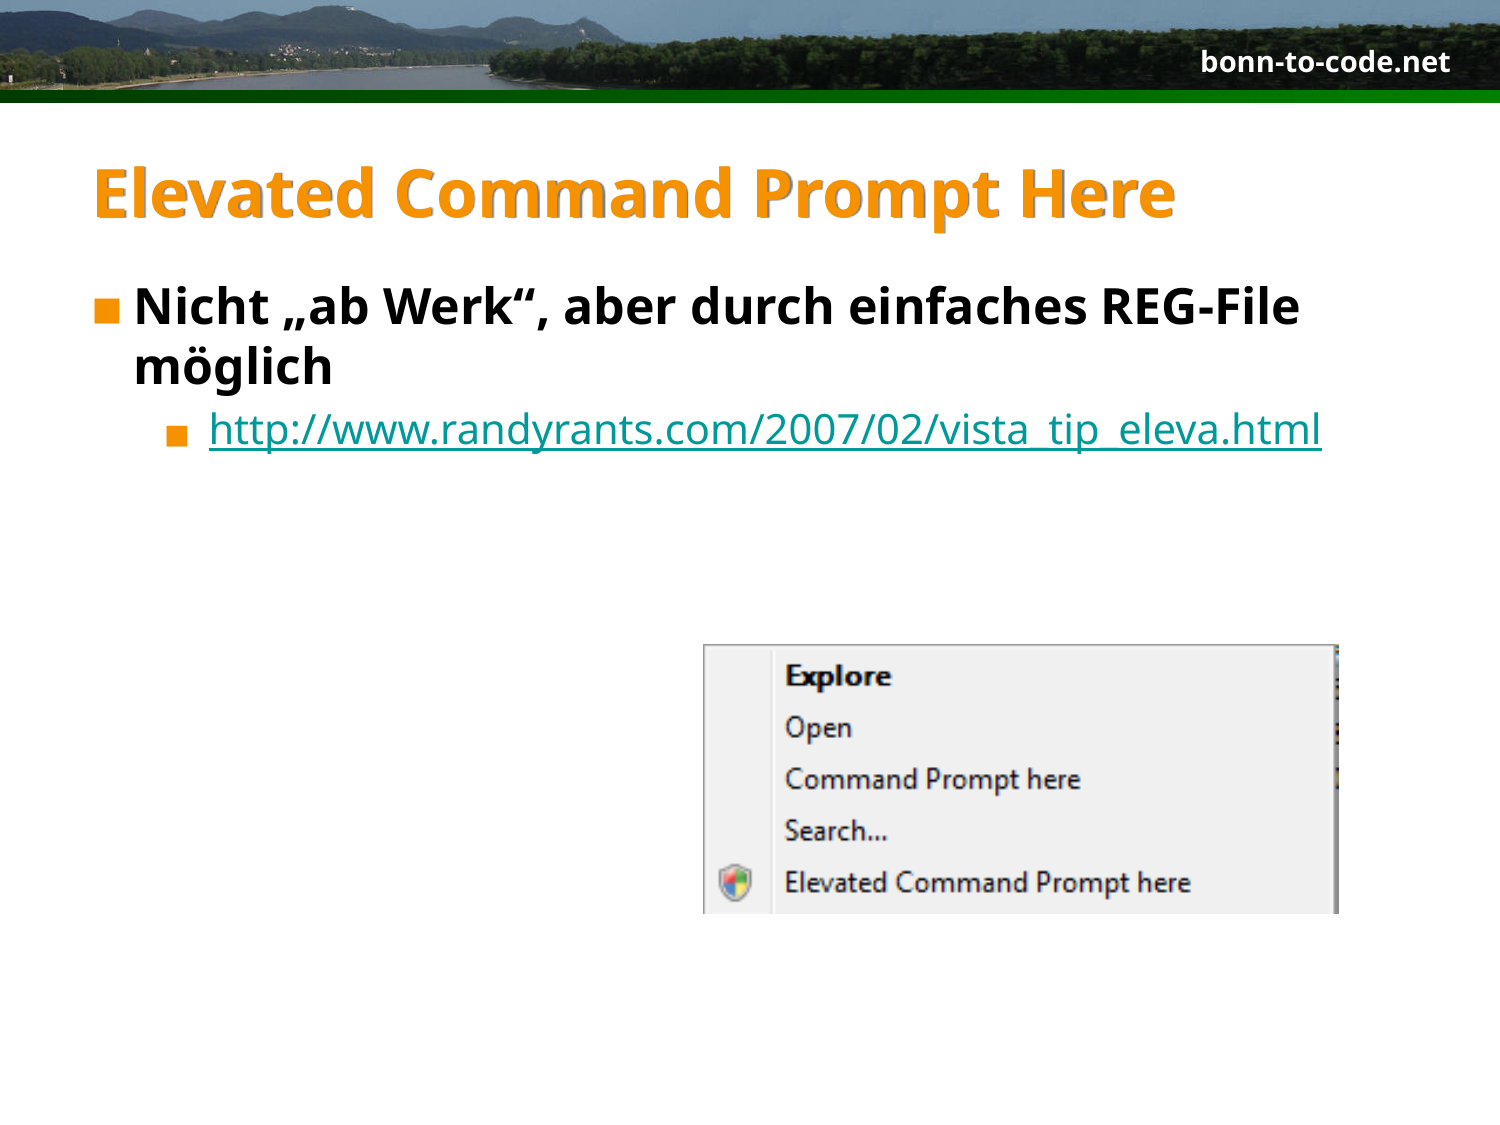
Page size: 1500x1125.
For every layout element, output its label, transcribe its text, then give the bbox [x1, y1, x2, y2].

title Elevated Command Prompt Here [76, 113, 1428, 268]
picture [0, 0, 1500, 90]
list Nicht „ab Werk“, aber durch einfaches REG-File möglich http://www.randyrants.com/2007/02/vista_tip_eleva.html [74, 266, 1426, 1095]
picture [702, 644, 1339, 915]
